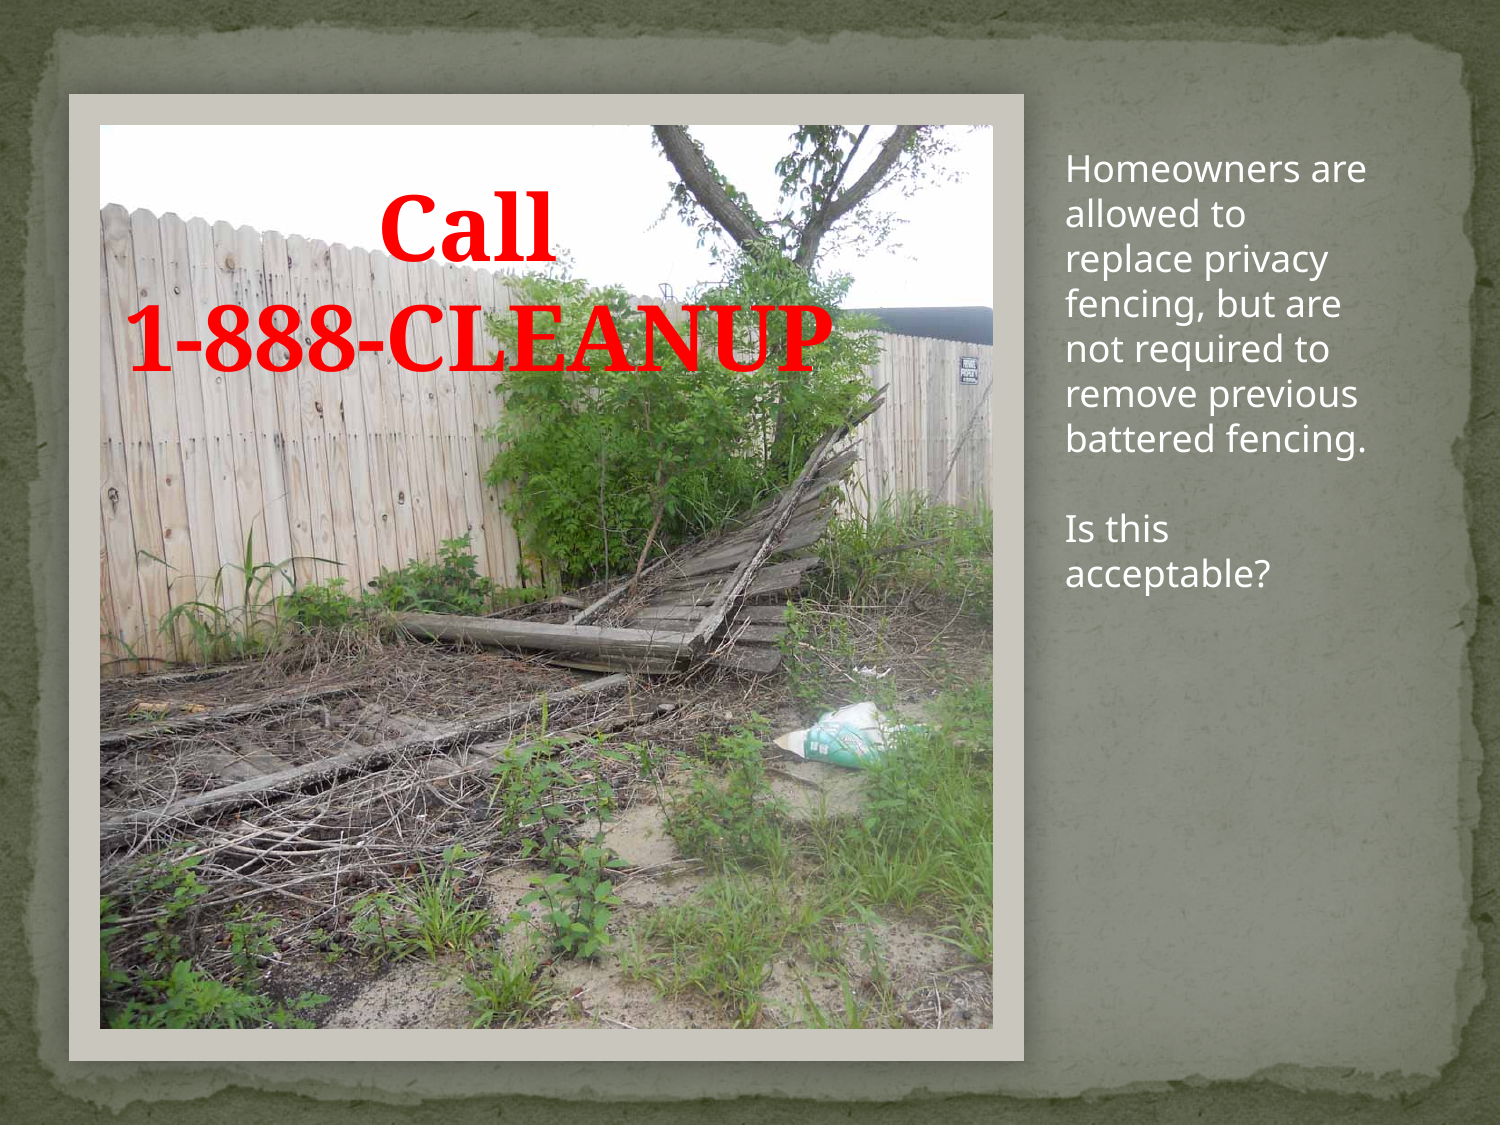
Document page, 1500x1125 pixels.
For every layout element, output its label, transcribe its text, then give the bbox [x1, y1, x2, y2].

picture [100, 125, 993, 1029]
text_box Homeowners are allowed to replace privacy fencing, but are not required to remove previous battered fencing. Is this acceptable? [1050, 137, 1400, 603]
